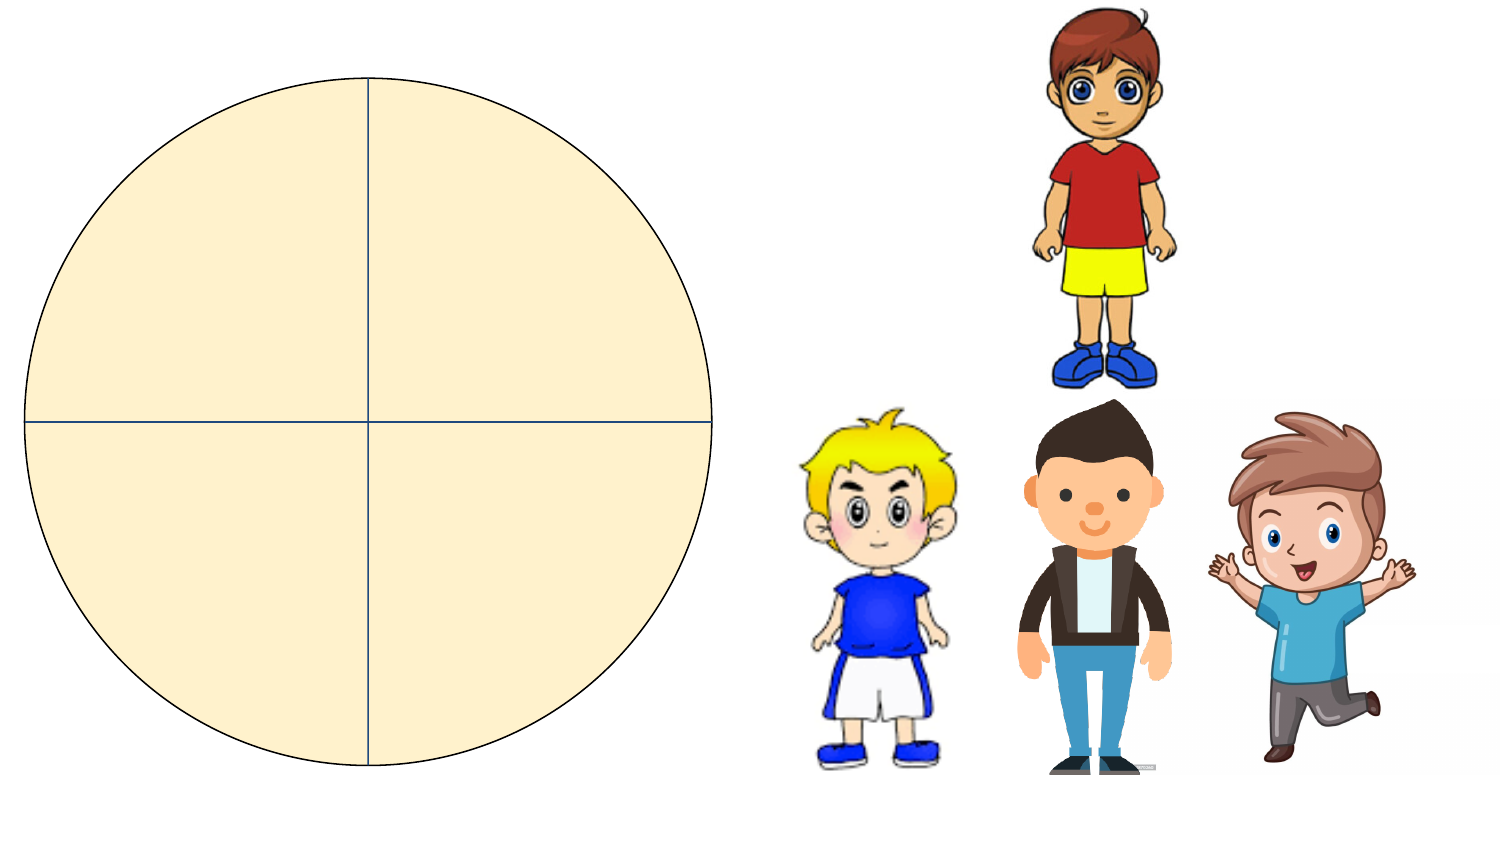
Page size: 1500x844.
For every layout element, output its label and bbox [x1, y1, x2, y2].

text_box [24, 78, 367, 421]
text_box [373, 431, 619, 766]
text_box [369, 78, 699, 421]
text_box [24, 428, 363, 766]
picture [624, 0, 1500, 844]
